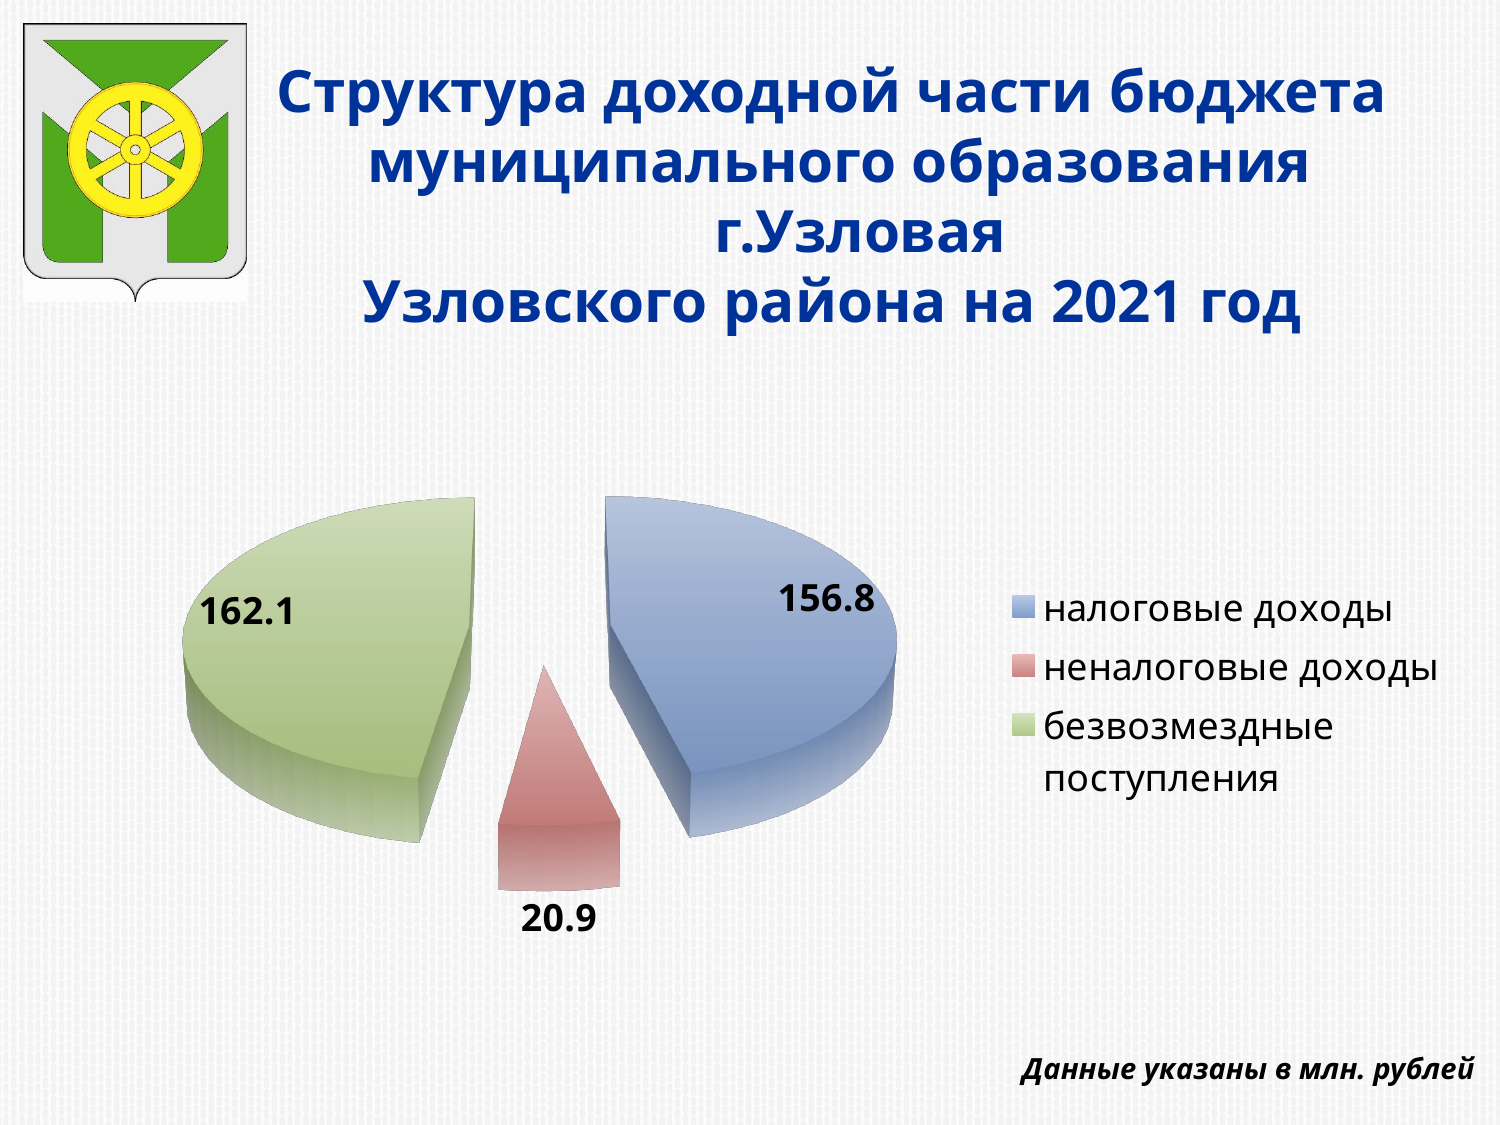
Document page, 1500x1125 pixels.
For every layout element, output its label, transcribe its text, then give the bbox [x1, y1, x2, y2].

chart [34, 304, 1466, 1079]
picture [22, 22, 247, 302]
text_box Данные указаны в млн. рублей [1007, 1042, 1500, 1093]
text_box Структура доходной части бюджета муниципального образования г.Узловая Узловского района на 2021 год [257, 46, 1407, 295]
